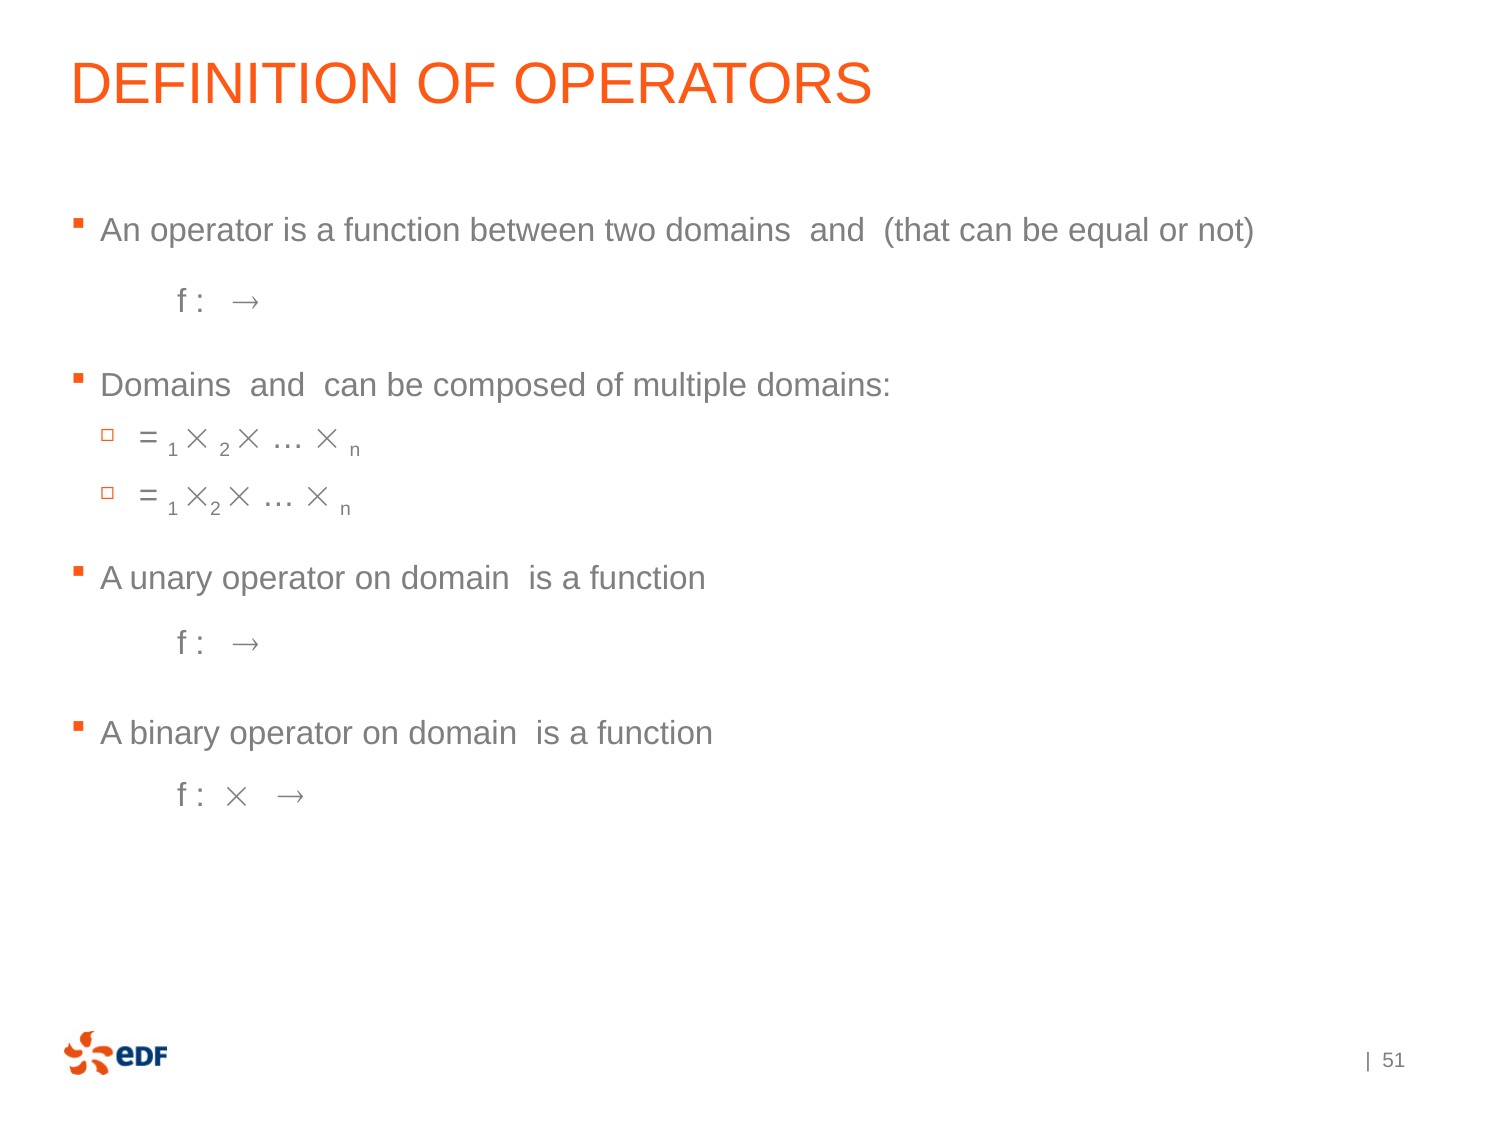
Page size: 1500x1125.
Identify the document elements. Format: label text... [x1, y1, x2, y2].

picture [64, 1031, 167, 1075]
title Definition of operators [64, 45, 1436, 185]
